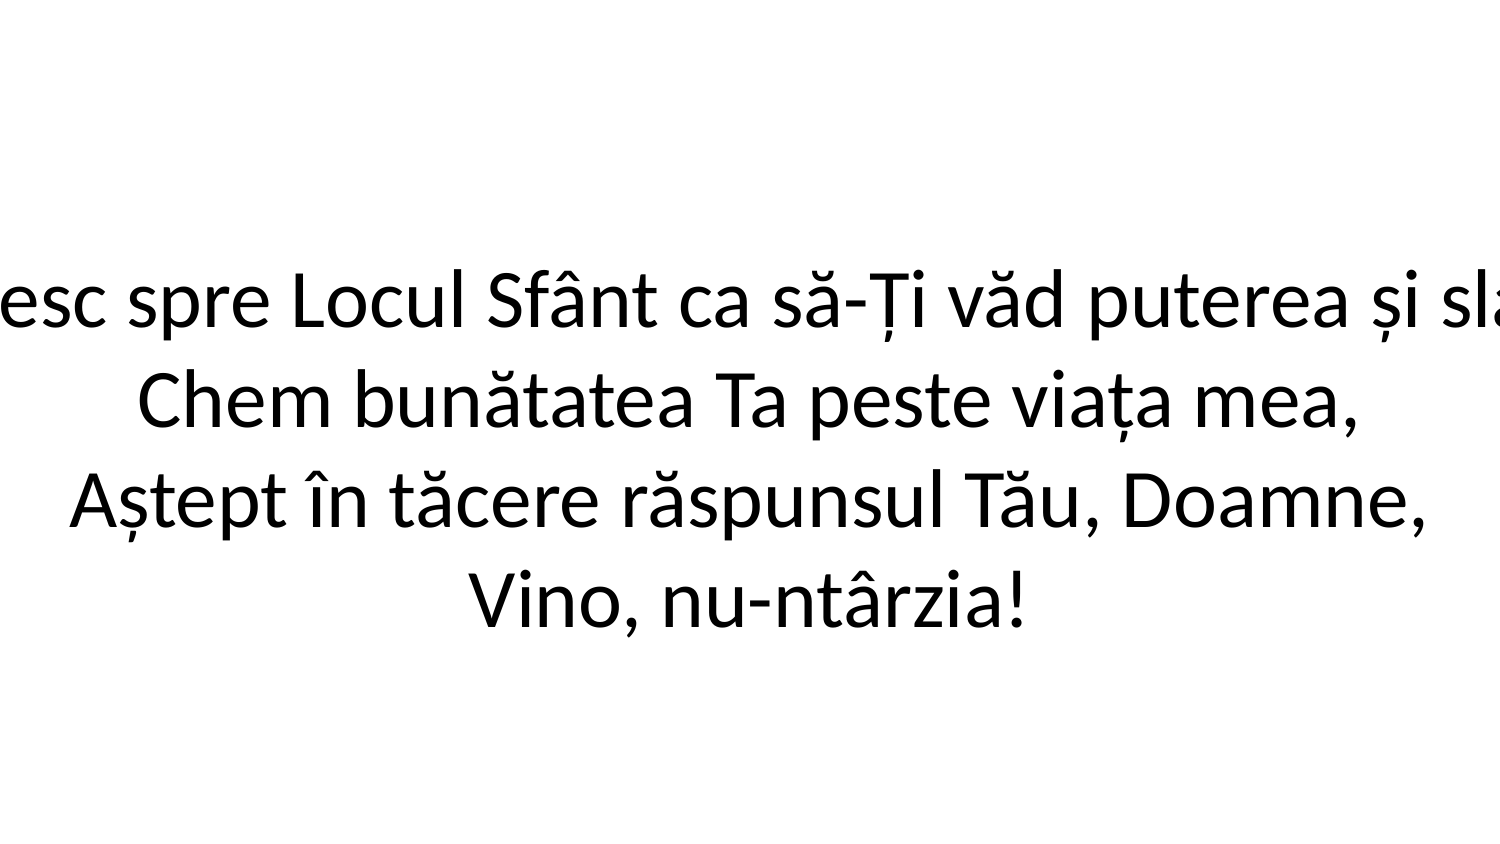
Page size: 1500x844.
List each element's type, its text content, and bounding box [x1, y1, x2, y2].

text_box Privesc spre Locul Sfânt ca să-Ți văd puterea și slava, Chem bunătatea Ta peste viața mea, Aștept în tăcere răspunsul Tău, Doamne, Vino, nu-ntârzia! [0, 192, 1500, 652]
